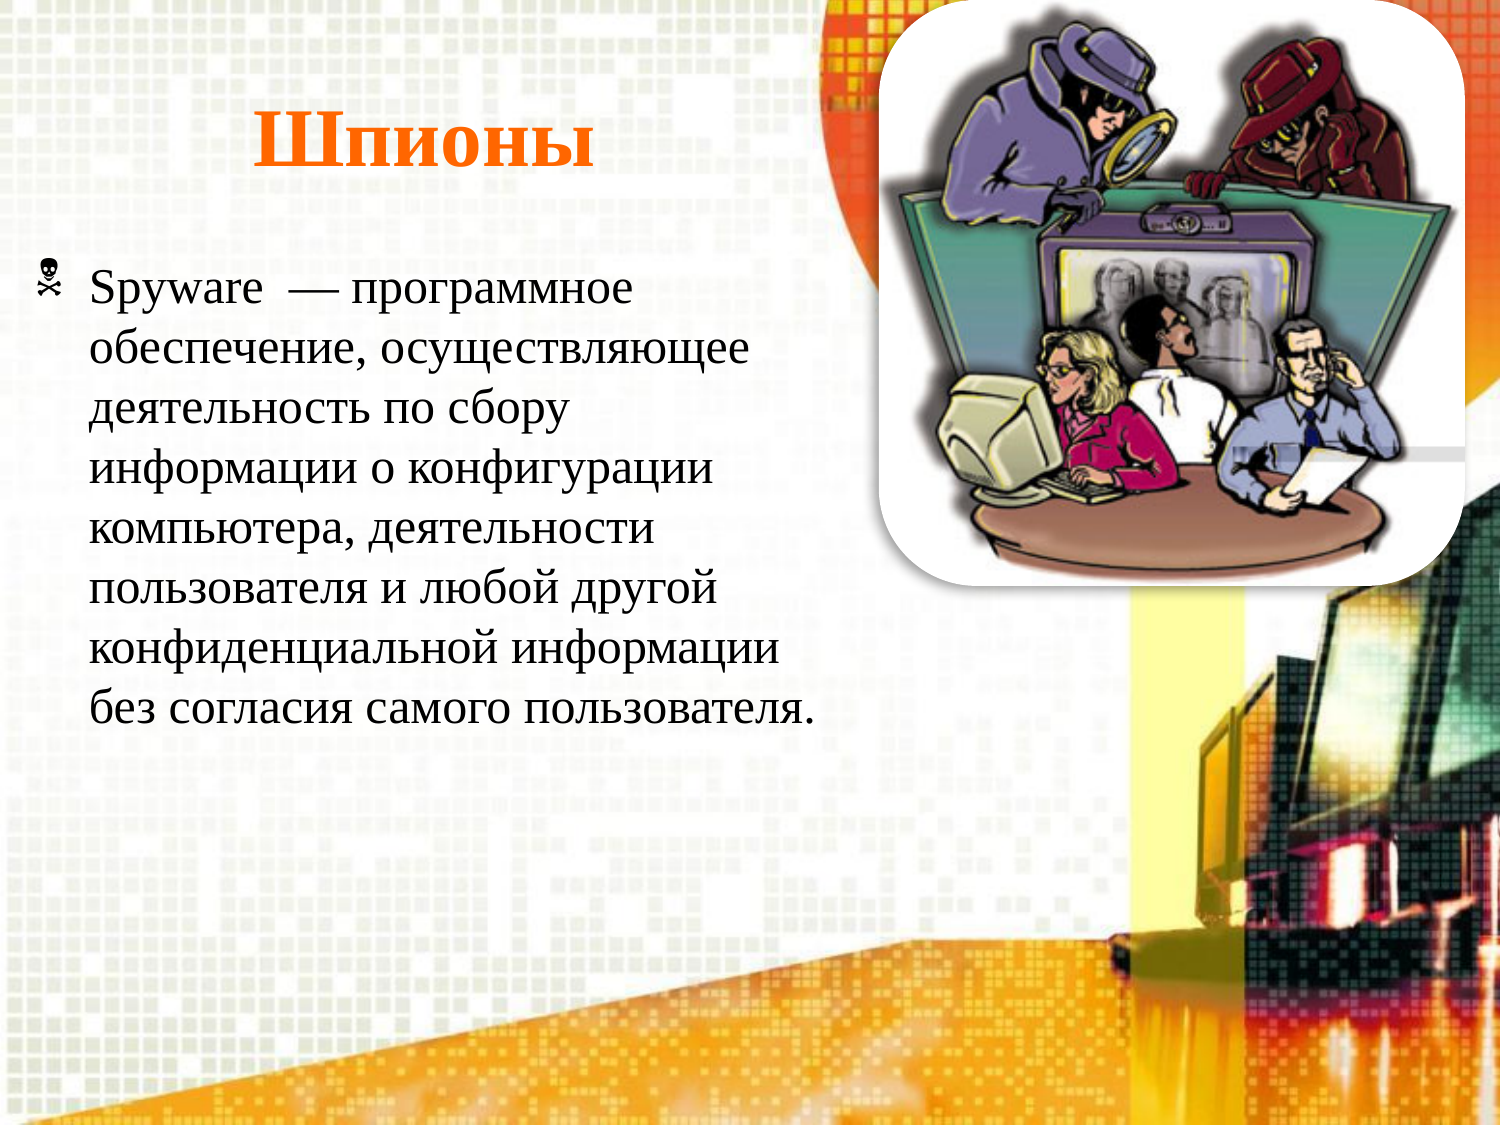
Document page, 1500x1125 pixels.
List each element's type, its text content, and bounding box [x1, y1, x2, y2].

list Spyware — программное обеспечение, осуществляющее деятельность по сбору информации о конфигурации компьютера, деятельности пользователя и любой другой конфиденциальной информации без согласия самого пользователя. [17, 245, 856, 1017]
picture [0, 0, 1500, 1125]
title Шпионы [23, 58, 827, 209]
